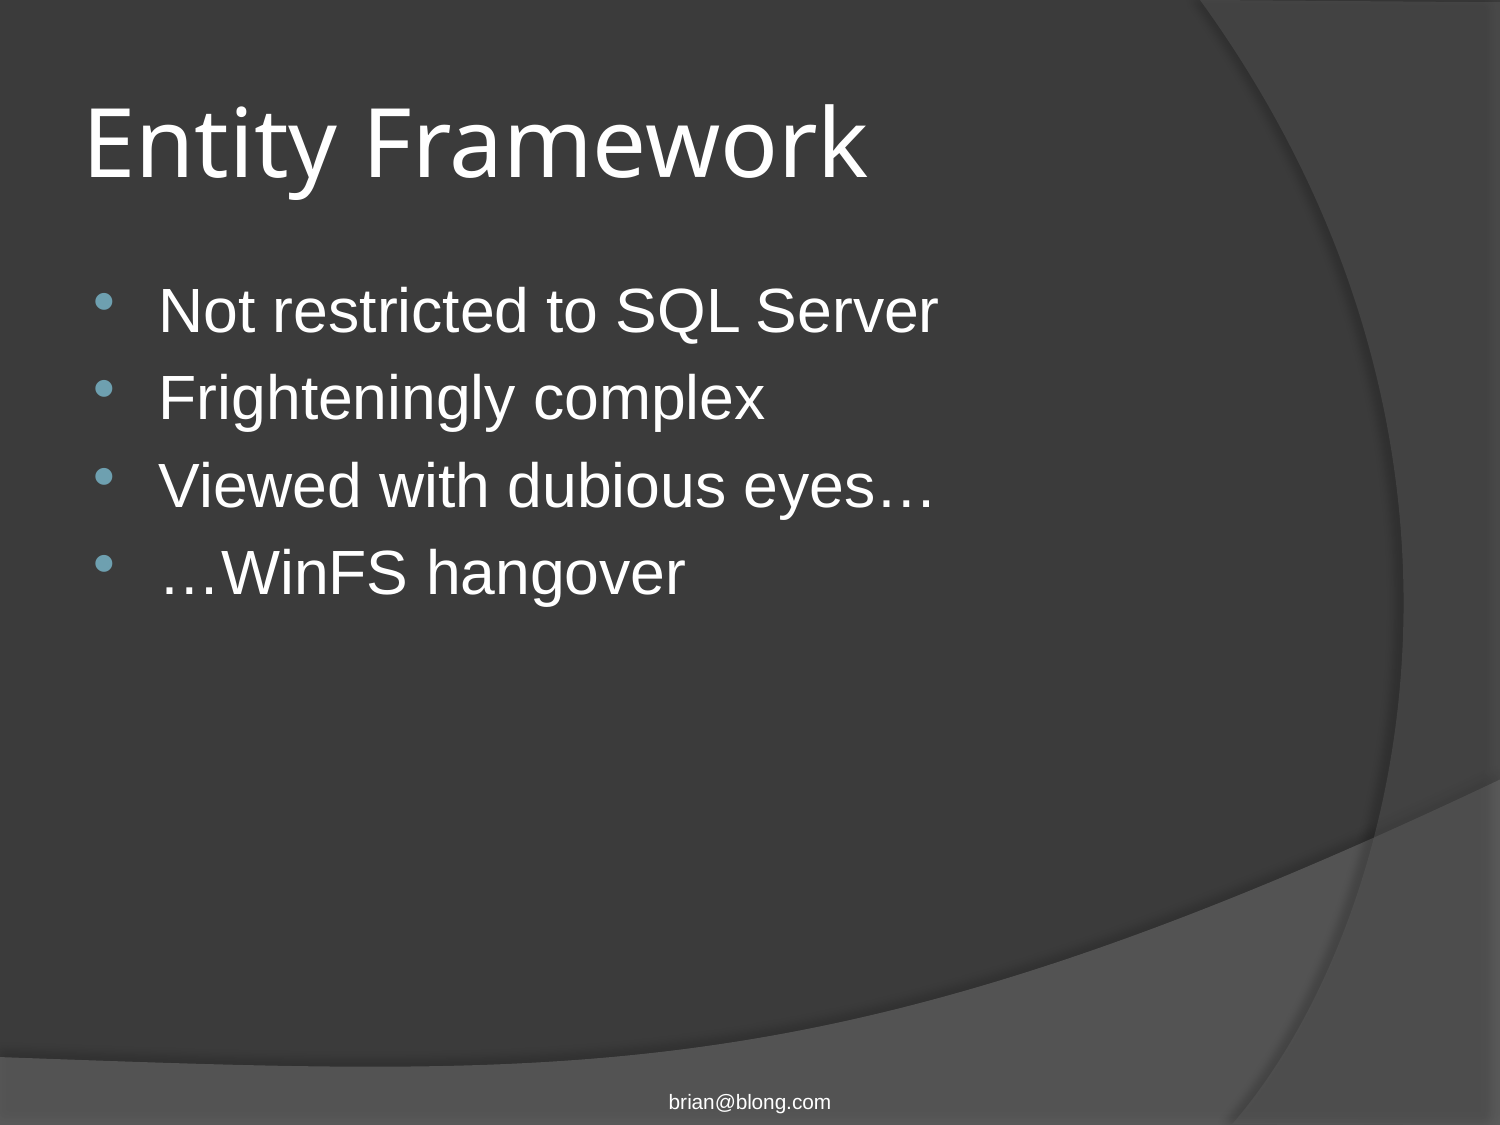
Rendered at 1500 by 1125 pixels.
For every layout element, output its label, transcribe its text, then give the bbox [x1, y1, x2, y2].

list Not restricted to SQL Server Frighteningly complex Viewed with dubious eyes… …WinFS hangover [75, 262, 1300, 1005]
title Entity Framework [75, 45, 1300, 233]
footer brian@blong.com [512, 1053, 988, 1114]
